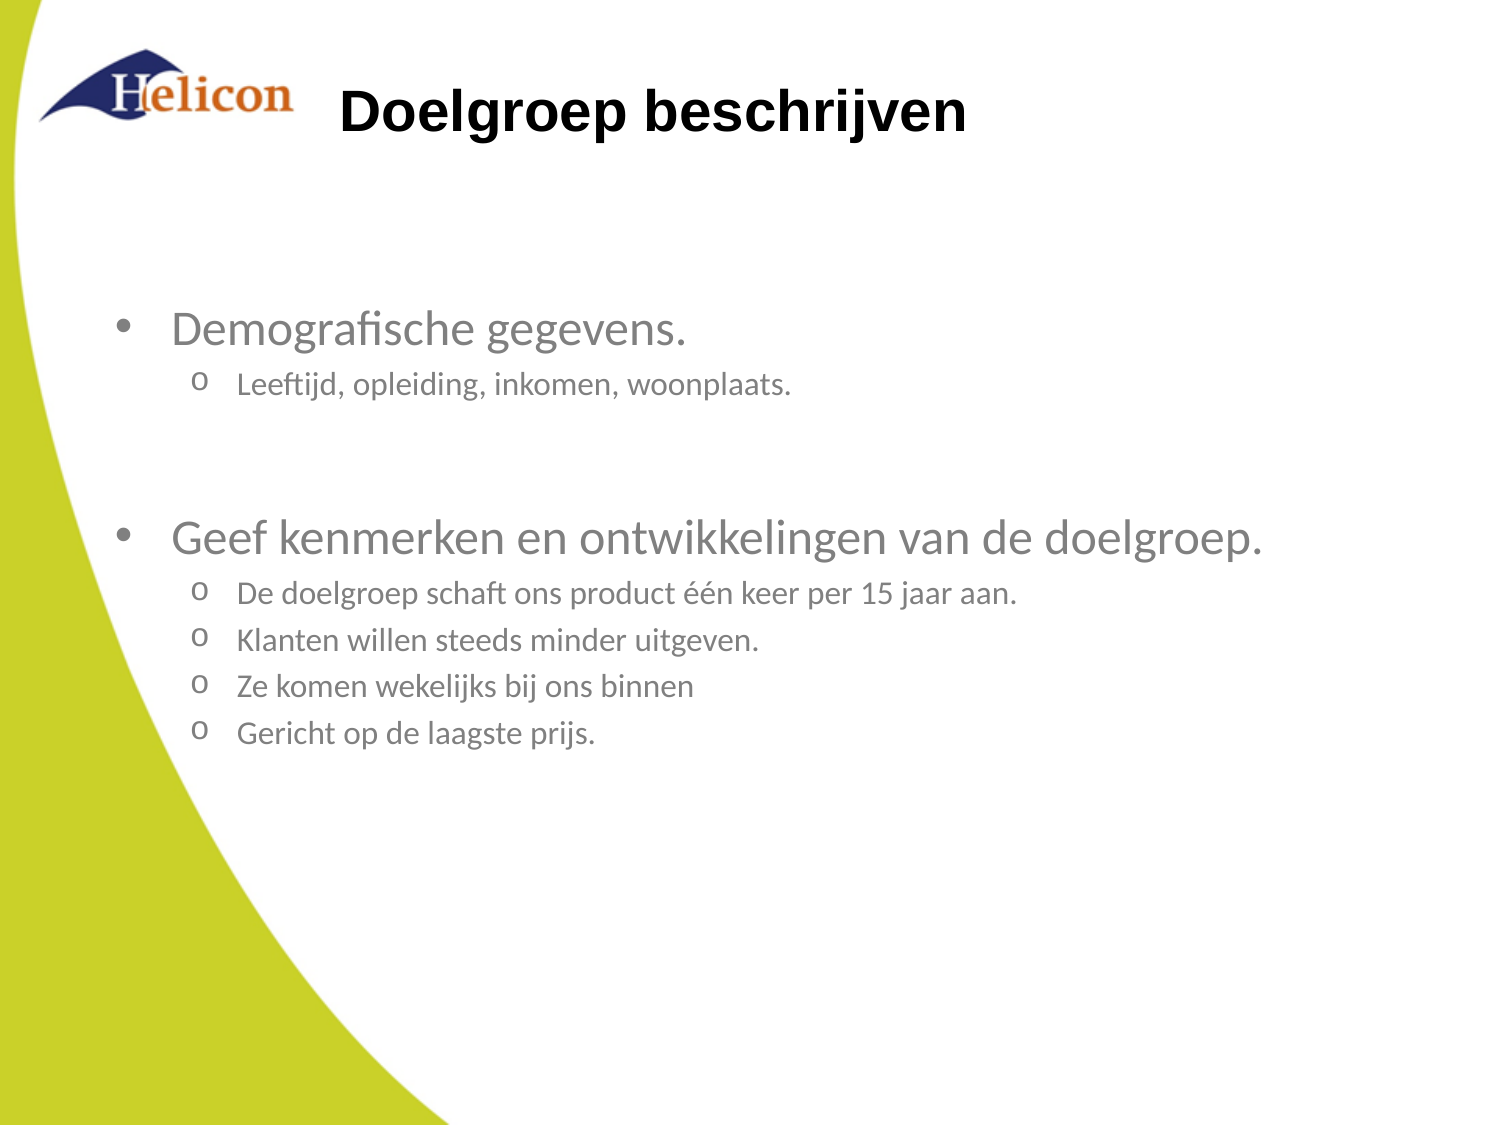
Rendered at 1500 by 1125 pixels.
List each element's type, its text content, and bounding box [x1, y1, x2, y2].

text_box Demografische gegevens. Leeftijd, opleiding, inkomen, woonplaats. Geef kenmerken en ontwikkelingen van de doelgroep. De doelgroep schaft ons product één keer per 15 jaar aan. Klanten willen steeds minder uitgeven. Ze komen wekelijks bij ons binnen Gericht op de laagste prijs. [99, 287, 1450, 1000]
picture [0, 0, 1500, 1125]
title Doelgroep beschrijven [324, 54, 1415, 161]
